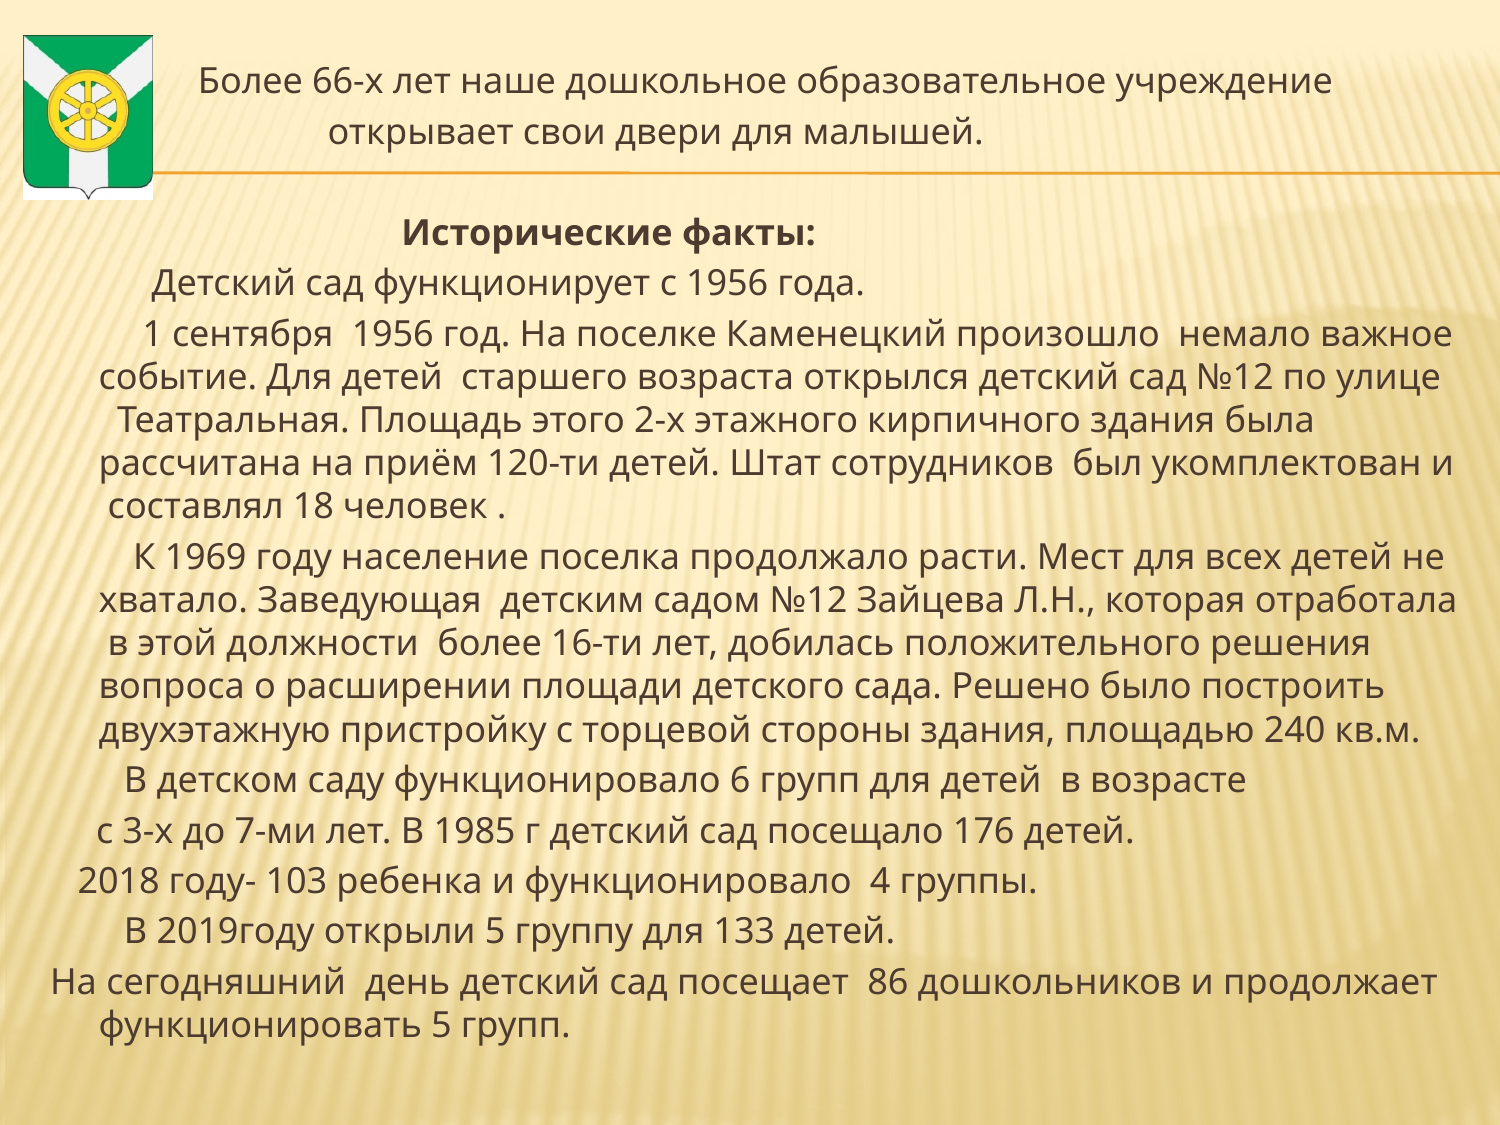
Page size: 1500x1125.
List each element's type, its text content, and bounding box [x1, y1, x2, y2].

list Более 66-х лет наше дошкольное образовательное учреждение открывает свои двери для малышей. Исторические факты: Детский сад функционирует с 1956 года. 1 сентября 1956 год. На поселке Каменецкий произошло немало важное событие. Для детей старшего возраста открылся детский сад №12 по улице Театральная. Площадь этого 2-х этажного кирпичного здания была рассчитана на приём 120-ти детей. Штат сотрудников был укомплектован и составлял 18 человек . К 1969 году население поселка продолжало расти. Мест для всех детей не хватало. Заведующая детским садом №12 Зайцева Л.Н., которая отработала в этой должности более 16-ти лет, добилась положительного решения вопроса о расширении площади детского сада. Решено было построить двухэтажную пристройку с торцевой стороны здания, площадью 240 кв.м. В детском саду функционировало 6 групп для детей в возрасте с 3-х до 7-ми лет. В 1985 г детский сад посещало 176 детей. 2018 году- 103 ребенка и функционировало 4 группы. В 2019году открыли 5 группу для 133 детей. На сегодняшний день детский сад посещает 86 дошкольников и продолжает функционировать 5 групп. [35, 0, 1475, 1102]
picture [23, 34, 153, 200]
